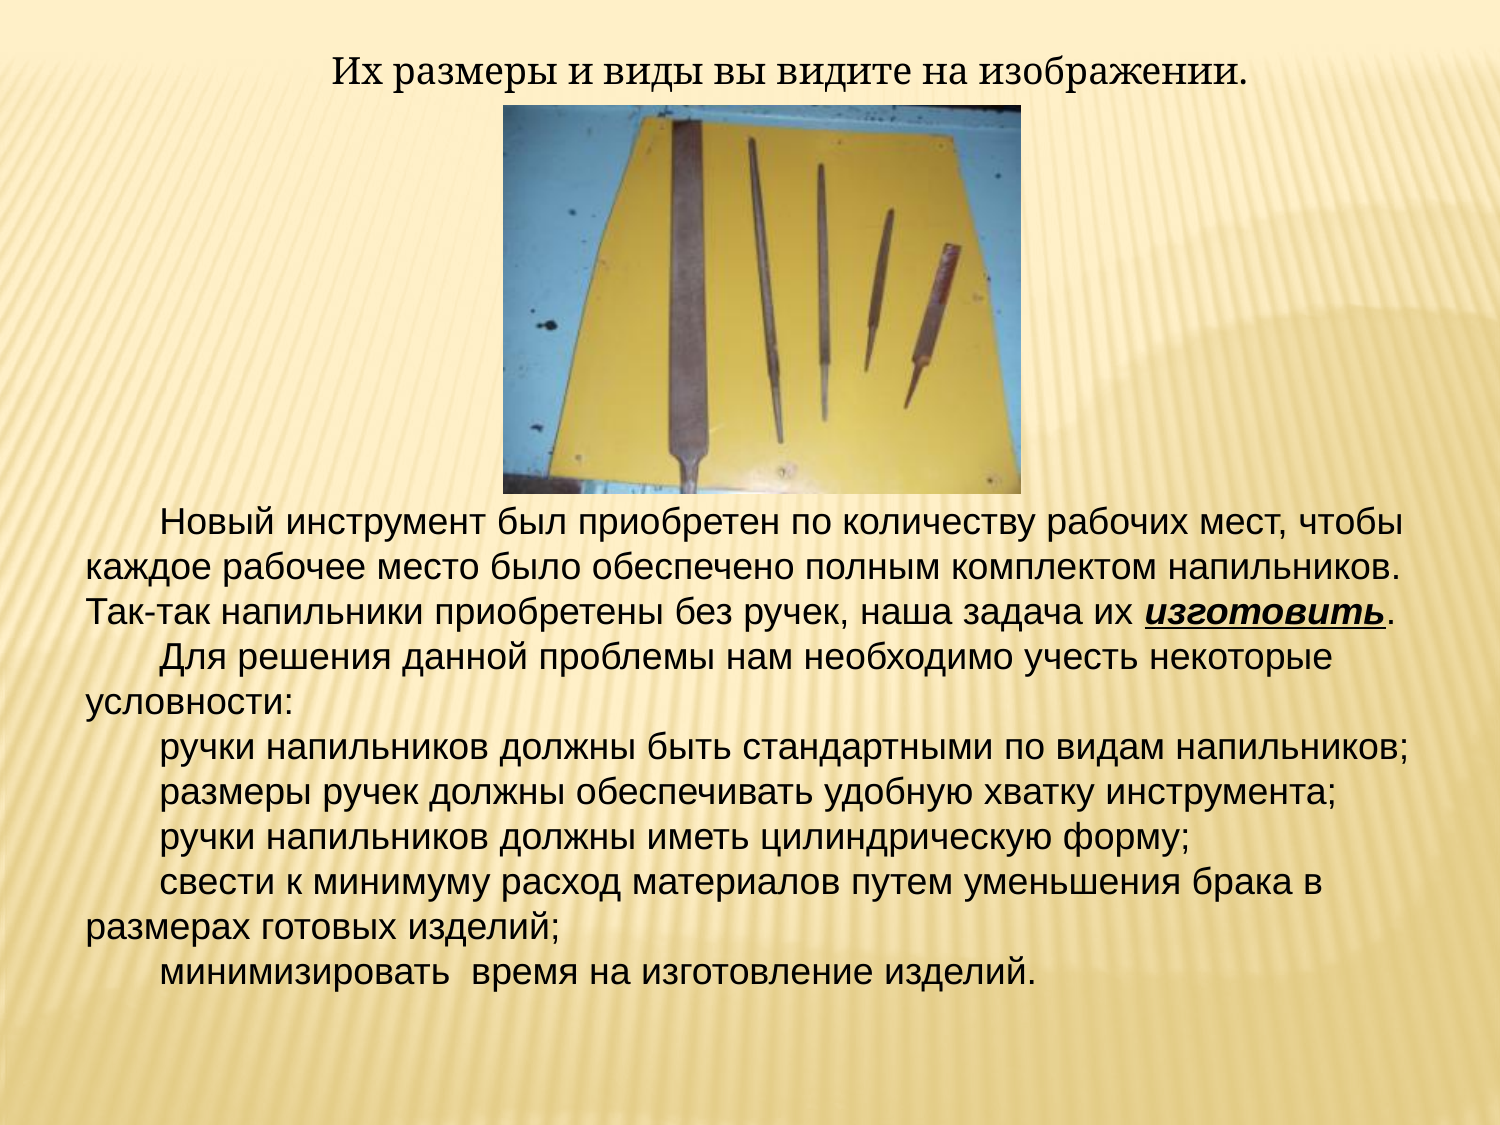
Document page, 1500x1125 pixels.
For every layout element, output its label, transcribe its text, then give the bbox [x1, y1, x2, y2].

picture [503, 105, 1021, 495]
text_box Их размеры и виды вы видите на изображении. Новый инструмент был приобретен по количеству рабочих мест, чтобы каждое рабочее место было обеспечено полным комплектом напильников. Так-так напильники приобретены без ручек, наша задача их изготовить. Для решения данной проблемы нам необходимо учесть некоторые условности: ручки напильников должны быть стандартными по видам напильников; размеры ручек должны обеспечивать удобную хватку инструмента; ручки напильников должны иметь цилиндрическую форму; свести к минимуму расход материалов путем уменьшения брака в размерах готовых изделий; минимизировать время на изготовление изделий. [70, 40, 1430, 1045]
